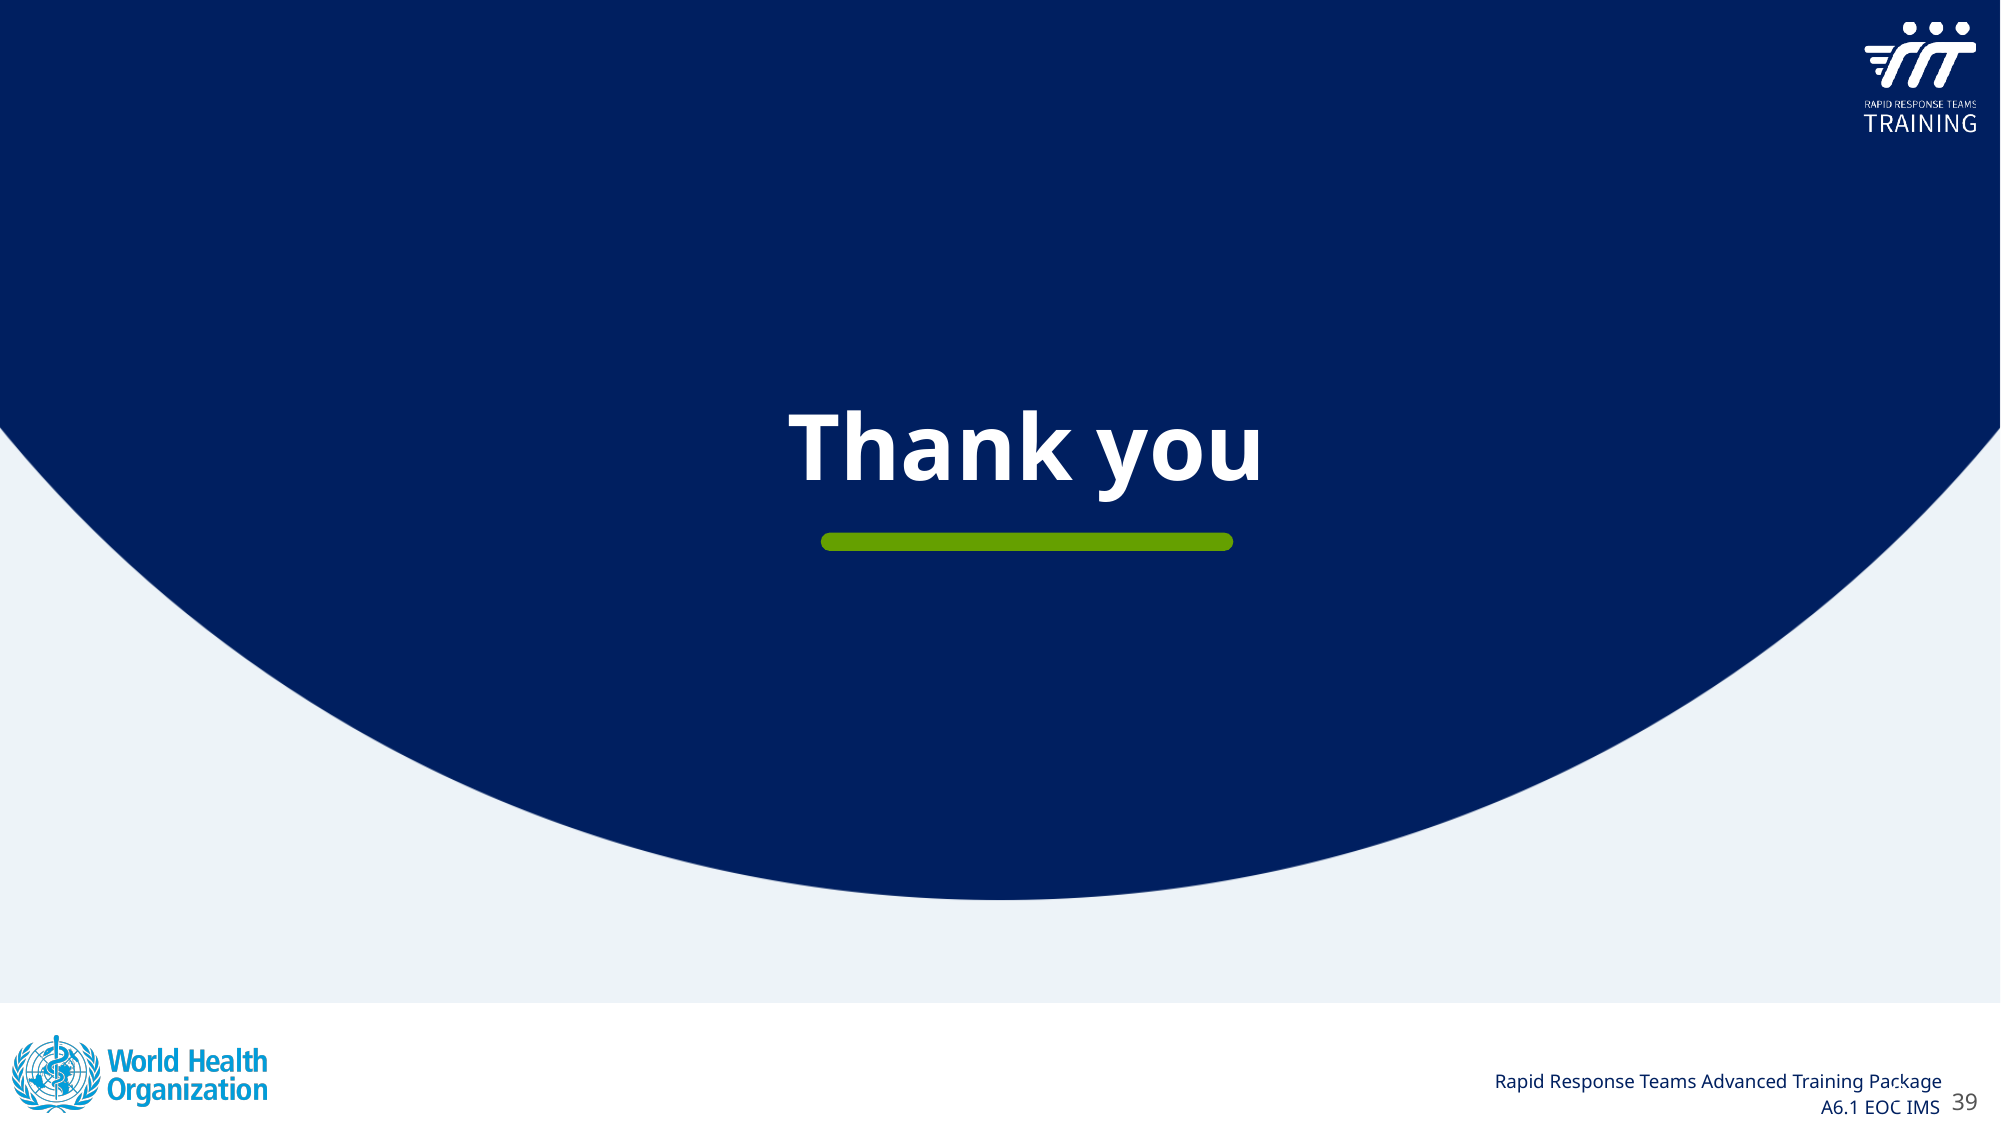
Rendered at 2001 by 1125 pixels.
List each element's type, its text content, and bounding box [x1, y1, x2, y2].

picture [12, 1083, 48, 1113]
slide_number 39 [1882, 1037, 1930, 1092]
picture [0, 0, 2001, 1003]
picture [12, 1035, 267, 1113]
picture [58, 1050, 64, 1058]
